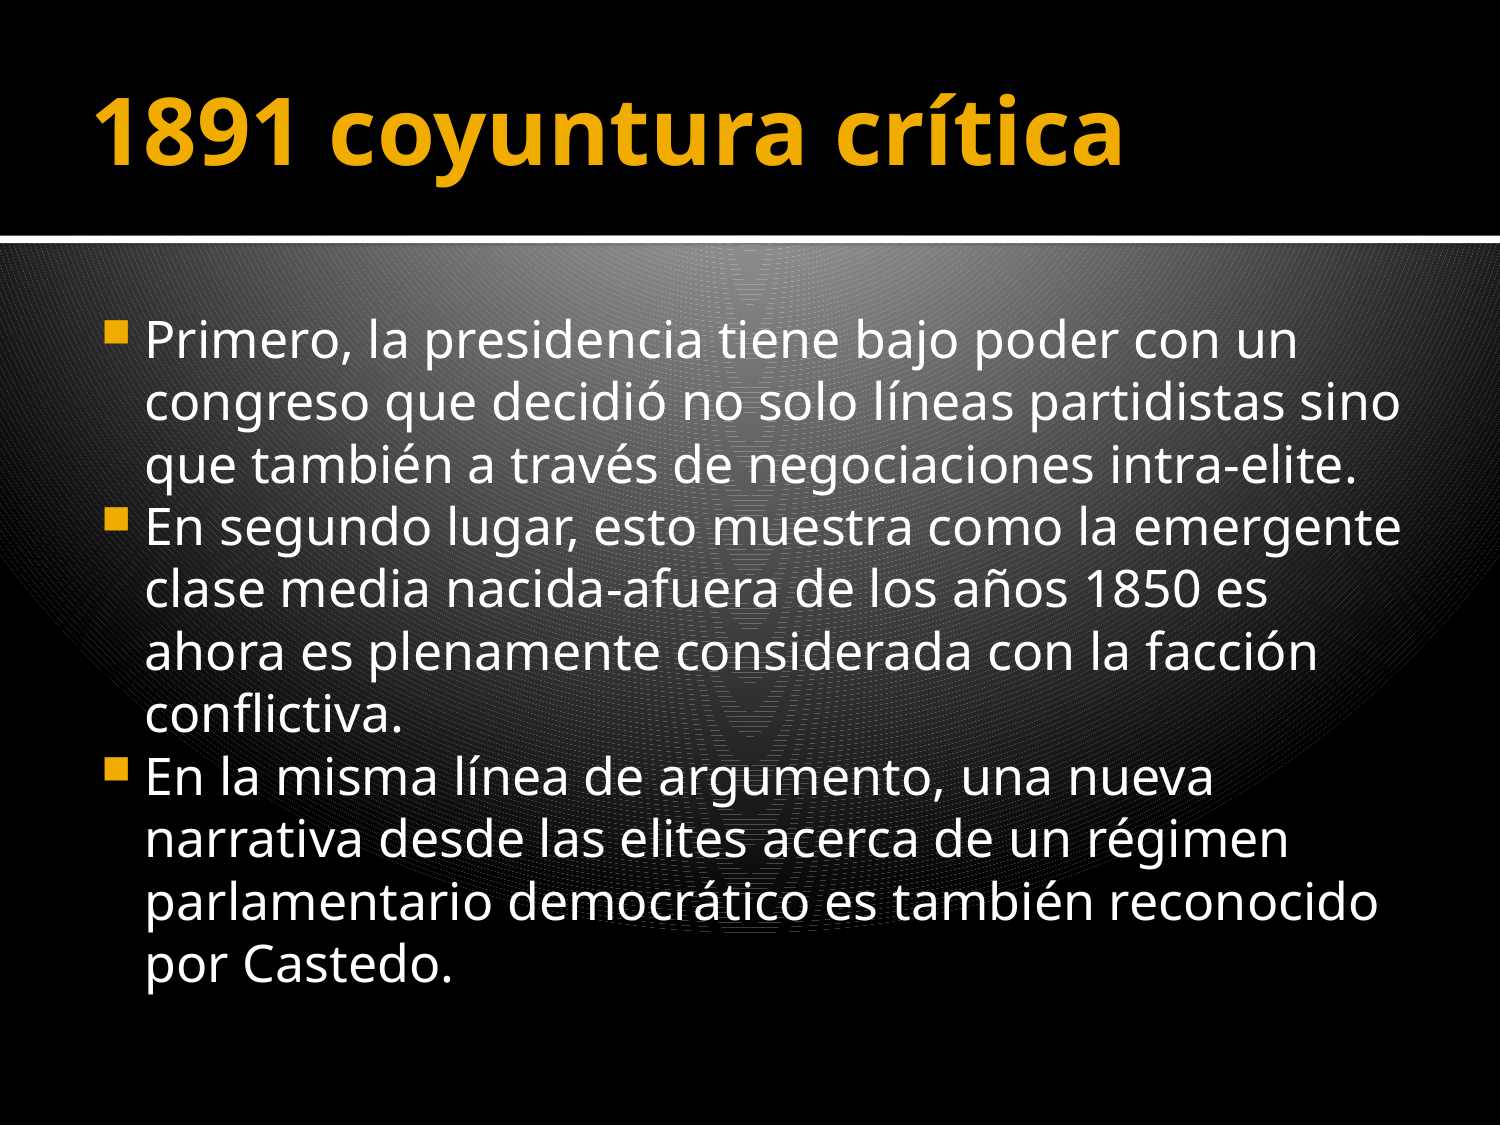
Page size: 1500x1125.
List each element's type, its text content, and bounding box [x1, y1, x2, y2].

title 1891 coyuntura crítica [75, 25, 1425, 231]
list Primero, la presidencia tiene bajo poder con un congreso que decidió no solo líneas partidistas sino que también a través de negociaciones intra-elite. En segundo lugar, esto muestra como la emergente clase media nacida-afuera de los años 1850 es ahora es plenamente considerada con la facción conflictiva. En la misma línea de argumento, una nueva narrativa desde las elites acerca de un régimen parlamentario democrático es también reconocido por Castedo. [75, 291, 1425, 1050]
